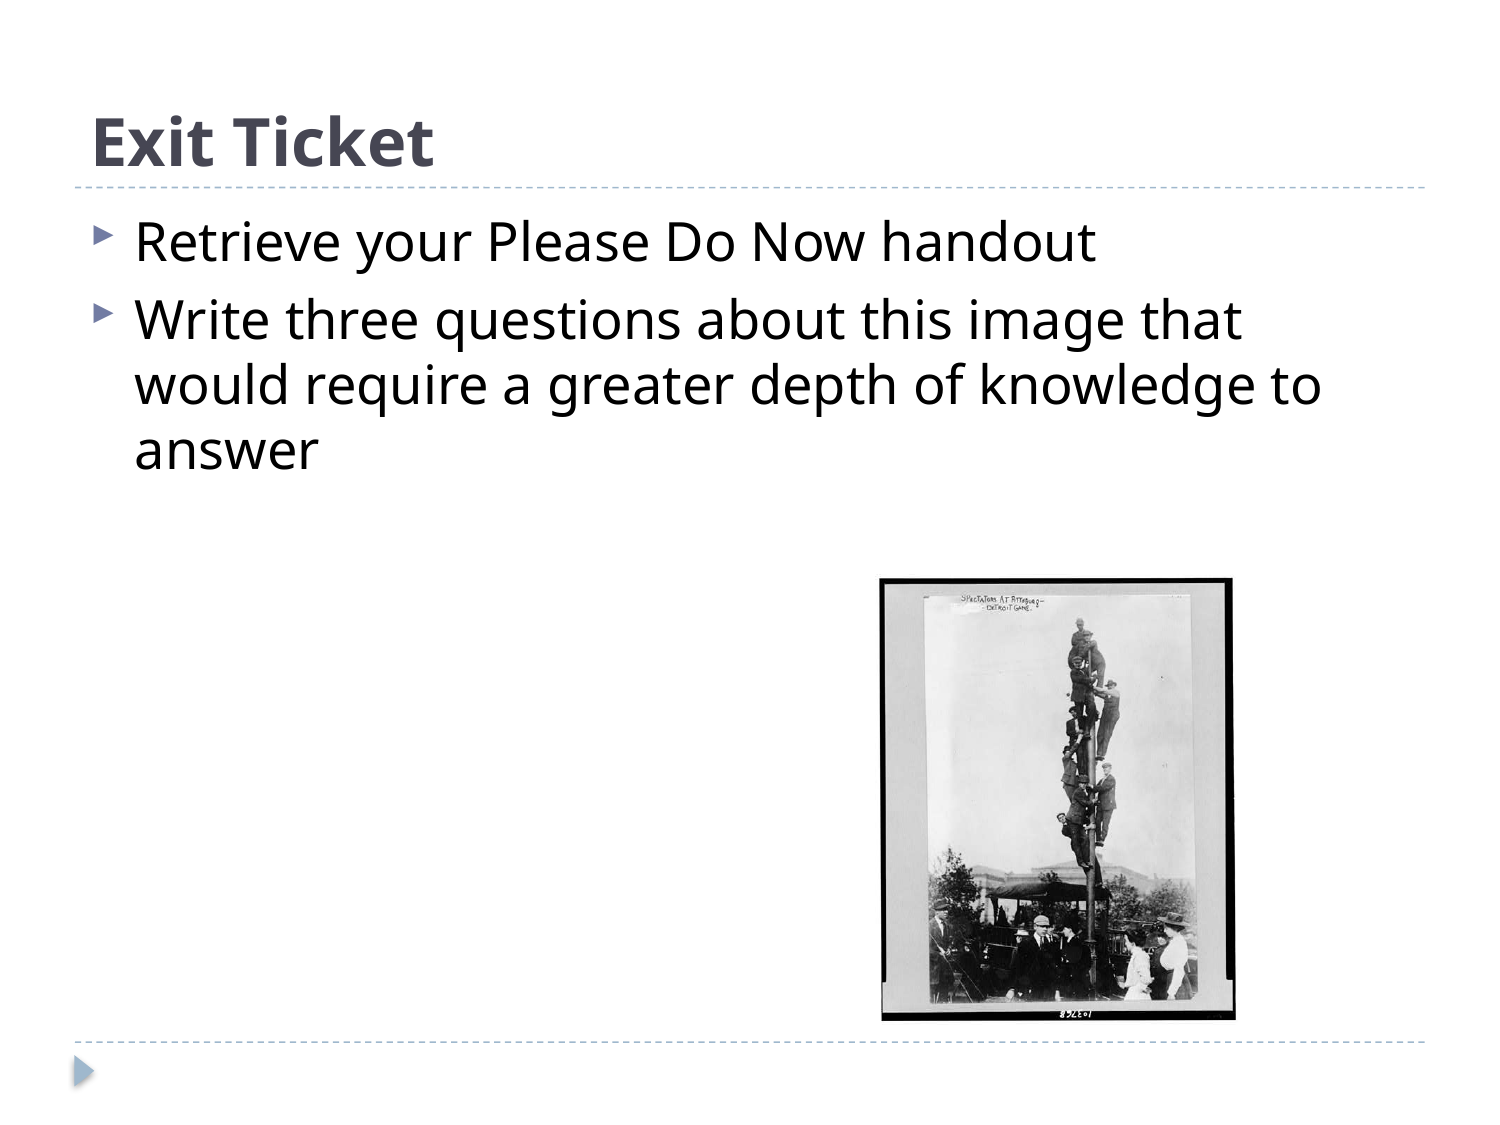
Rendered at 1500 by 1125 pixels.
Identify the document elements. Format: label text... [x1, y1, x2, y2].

list Retrieve your Please Do Now handout Write three questions about this image that would require a greater depth of knowledge to answer [74, 199, 1426, 1011]
title Exit Ticket [74, 24, 1426, 188]
picture [874, 574, 1241, 1026]
